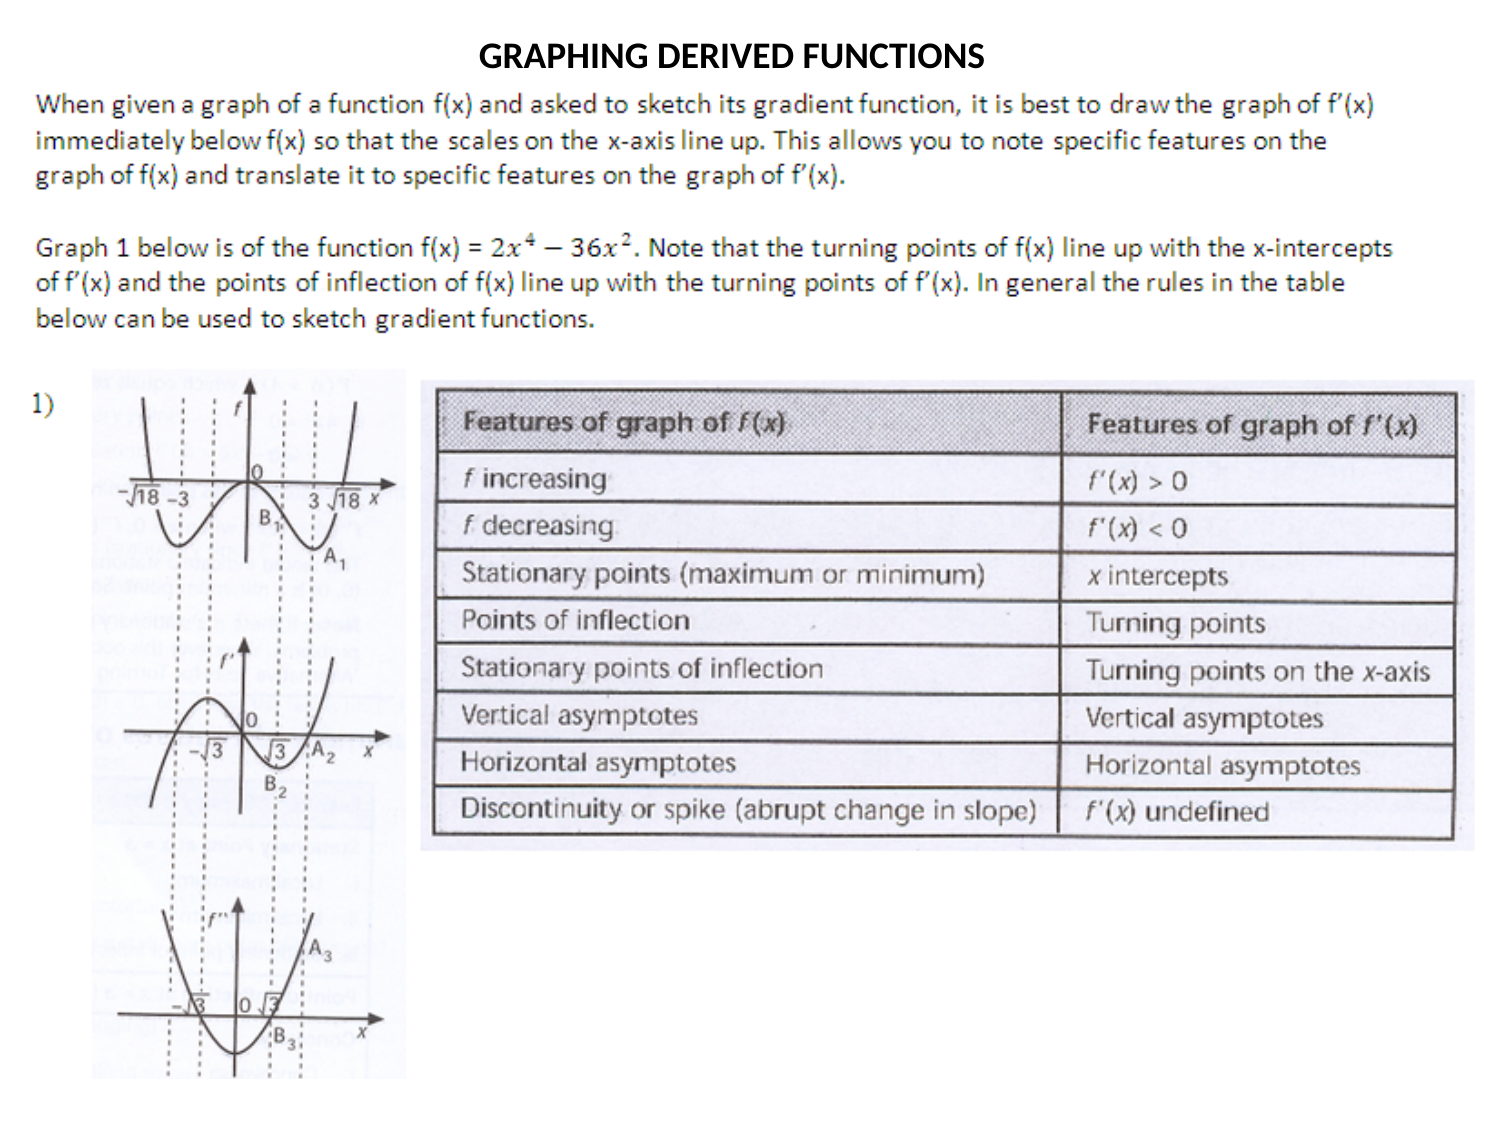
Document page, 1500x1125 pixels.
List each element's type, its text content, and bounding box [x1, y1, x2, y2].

picture [23, 81, 1482, 1079]
text_box GRAPHING DERIVED FUNCTIONS [93, 23, 1371, 80]
